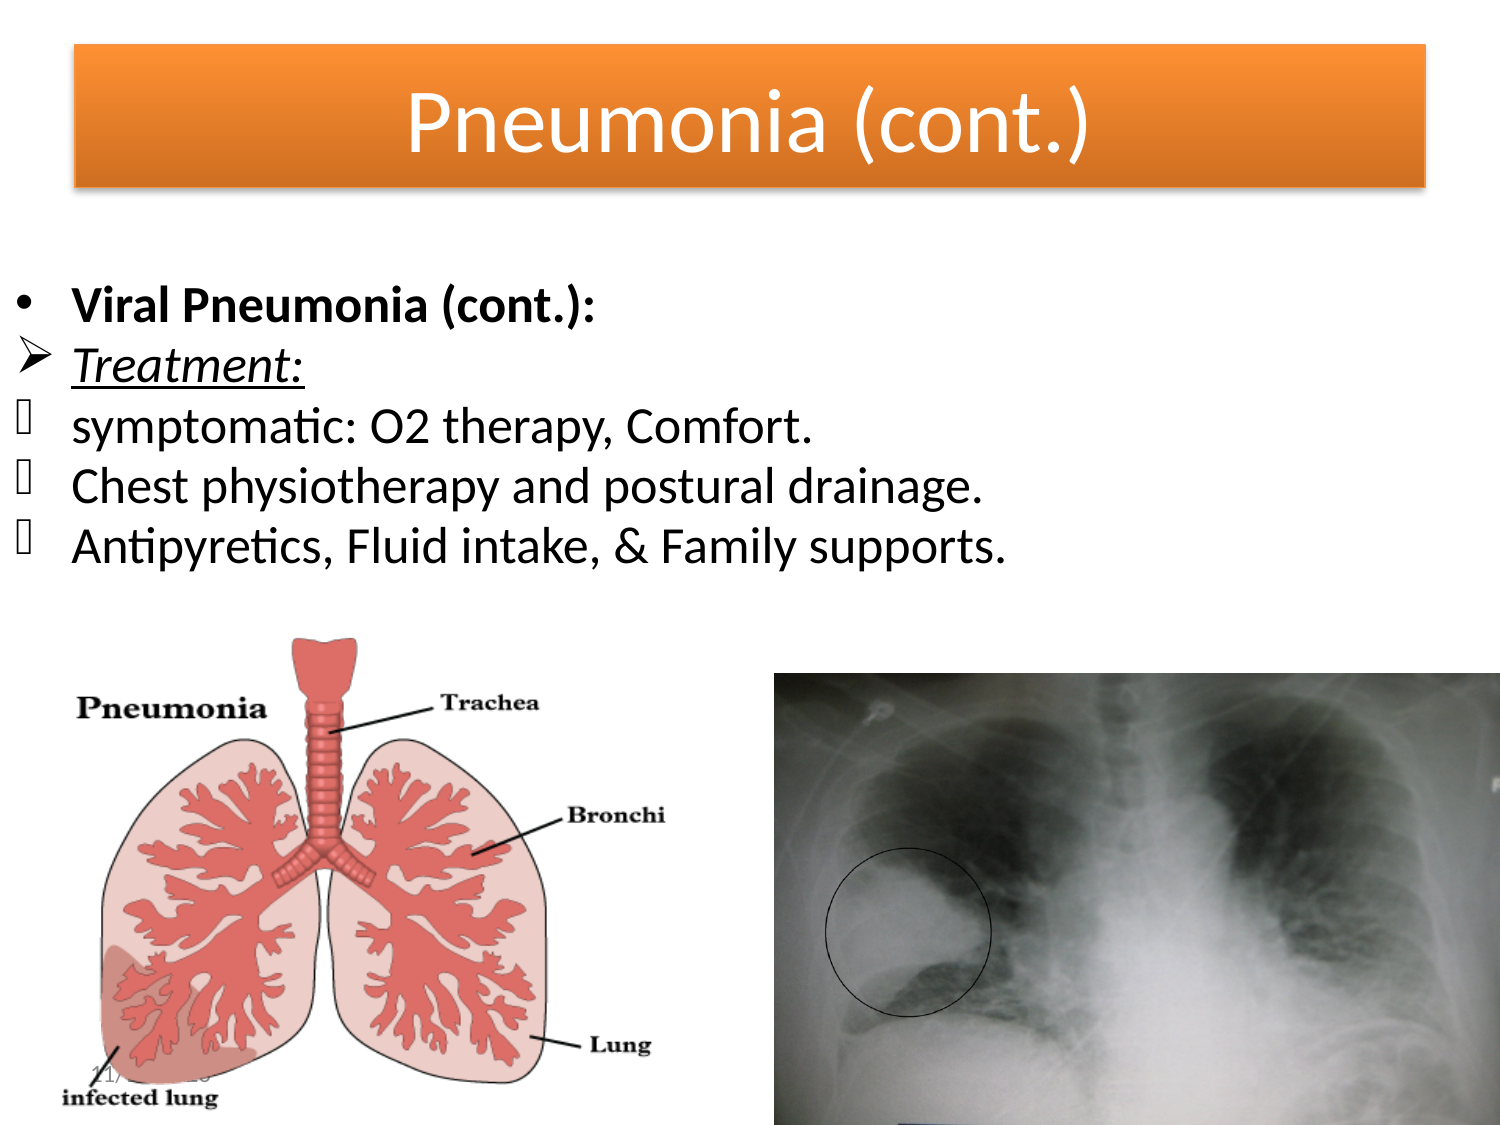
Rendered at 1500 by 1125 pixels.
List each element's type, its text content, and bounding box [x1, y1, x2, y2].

title Pneumonia (cont.) [74, 44, 1426, 188]
picture [49, 624, 676, 1125]
list Viral Pneumonia (cont.): Treatment: symptomatic: O2 therapy, Comfort. Chest physiotherapy and postural drainage. Antipyretics, Fluid intake, & Family supports. [0, 275, 1500, 1125]
picture [774, 673, 1500, 1125]
